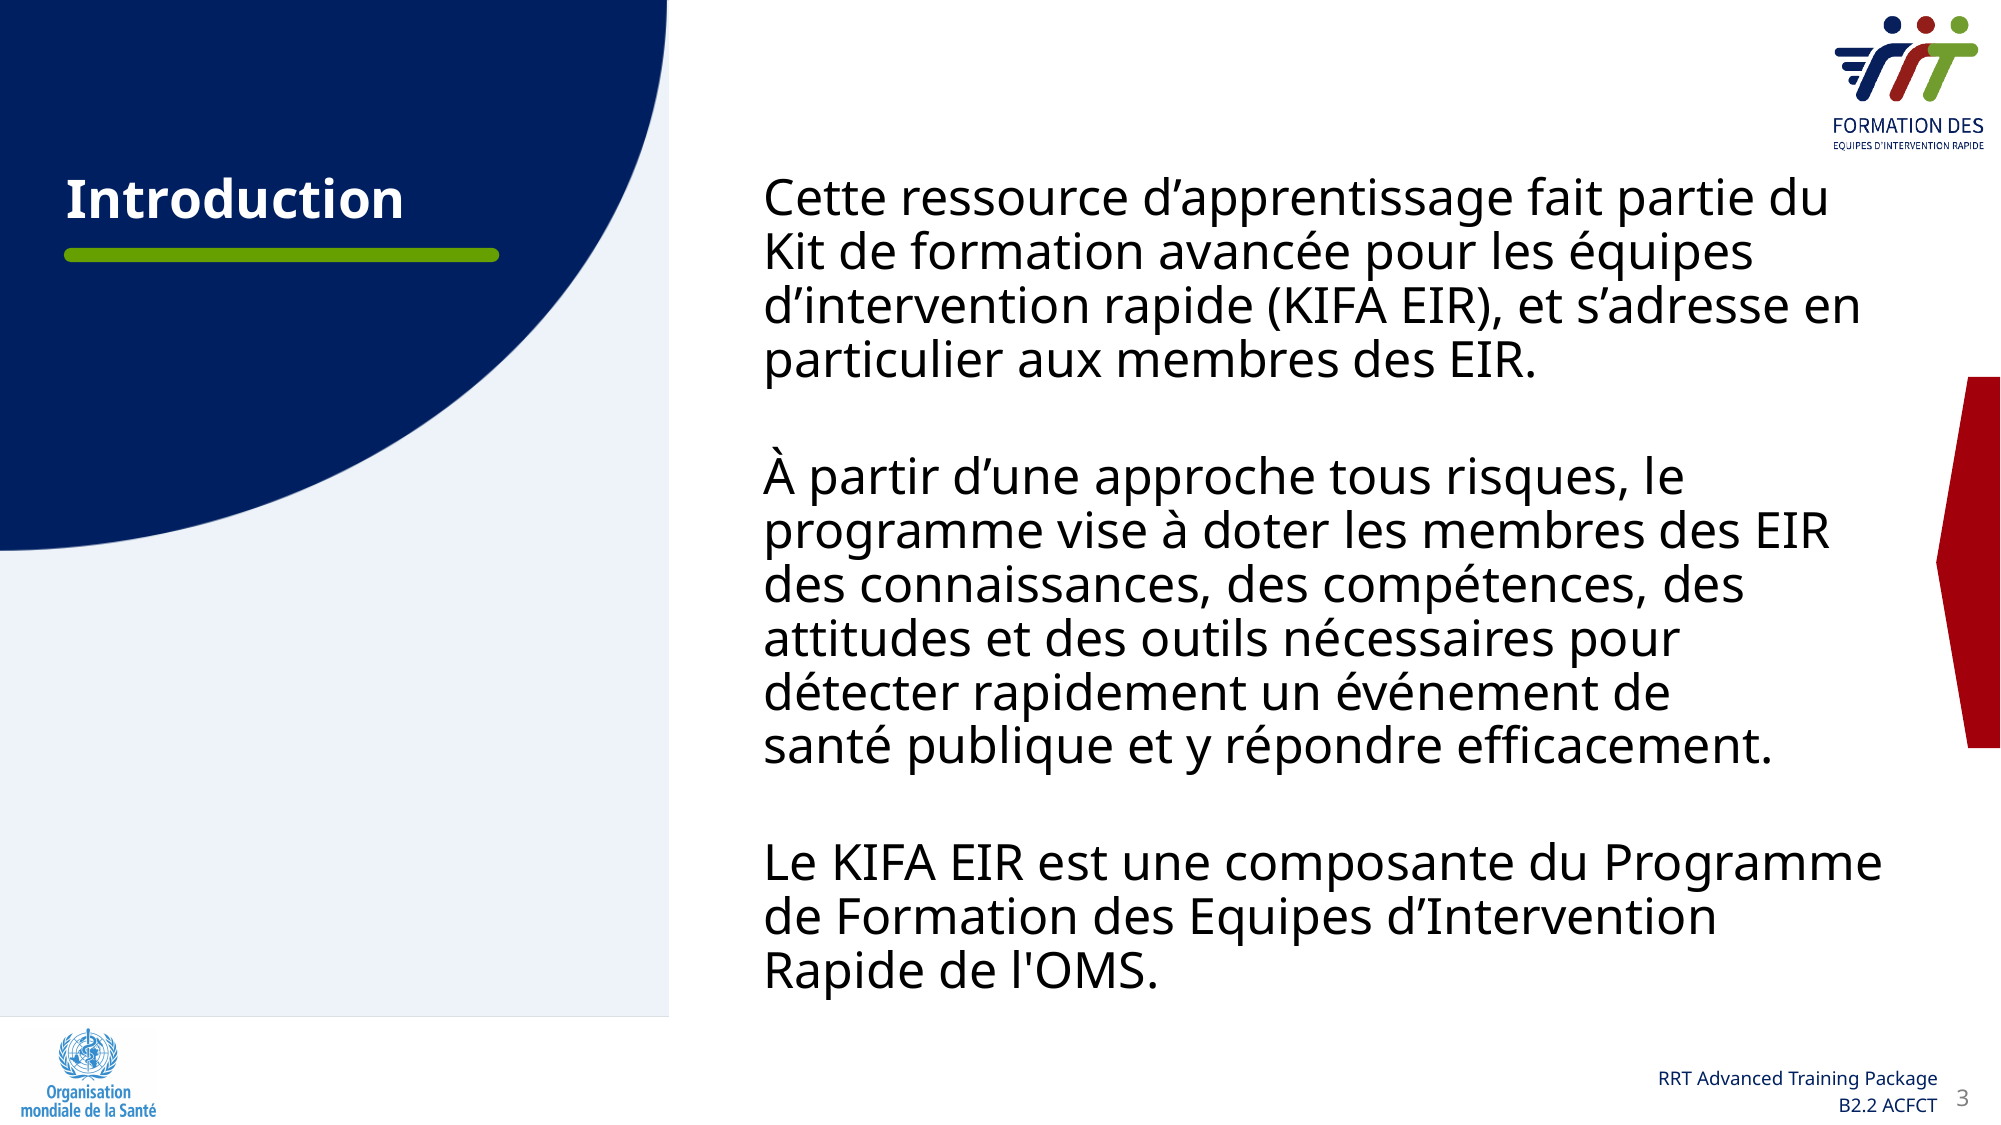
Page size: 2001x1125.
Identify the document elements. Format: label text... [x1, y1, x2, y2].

picture [1833, 15, 1984, 151]
picture [0, 0, 669, 1018]
list Cette ressource d’apprentissage fait partie du Kit de formation avancée pour les équipes d’intervention rapide (KIFA EIR), et s’adresse en particulier aux membres des EIR. À partir d’une approche tous risques, le programme vise à doter les membres des EIR des connaissances, des compétences, des attitudes et des outils nécessaires pour détecter rapidement un événement de santé publique et y répondre efficacement. Le KIFA EIR est une composante du Programme de Formation des Equipes d’Intervention Rapide de l'OMS. [763, 172, 1887, 795]
title Introduction [66, 172, 469, 267]
picture [20, 1027, 157, 1118]
